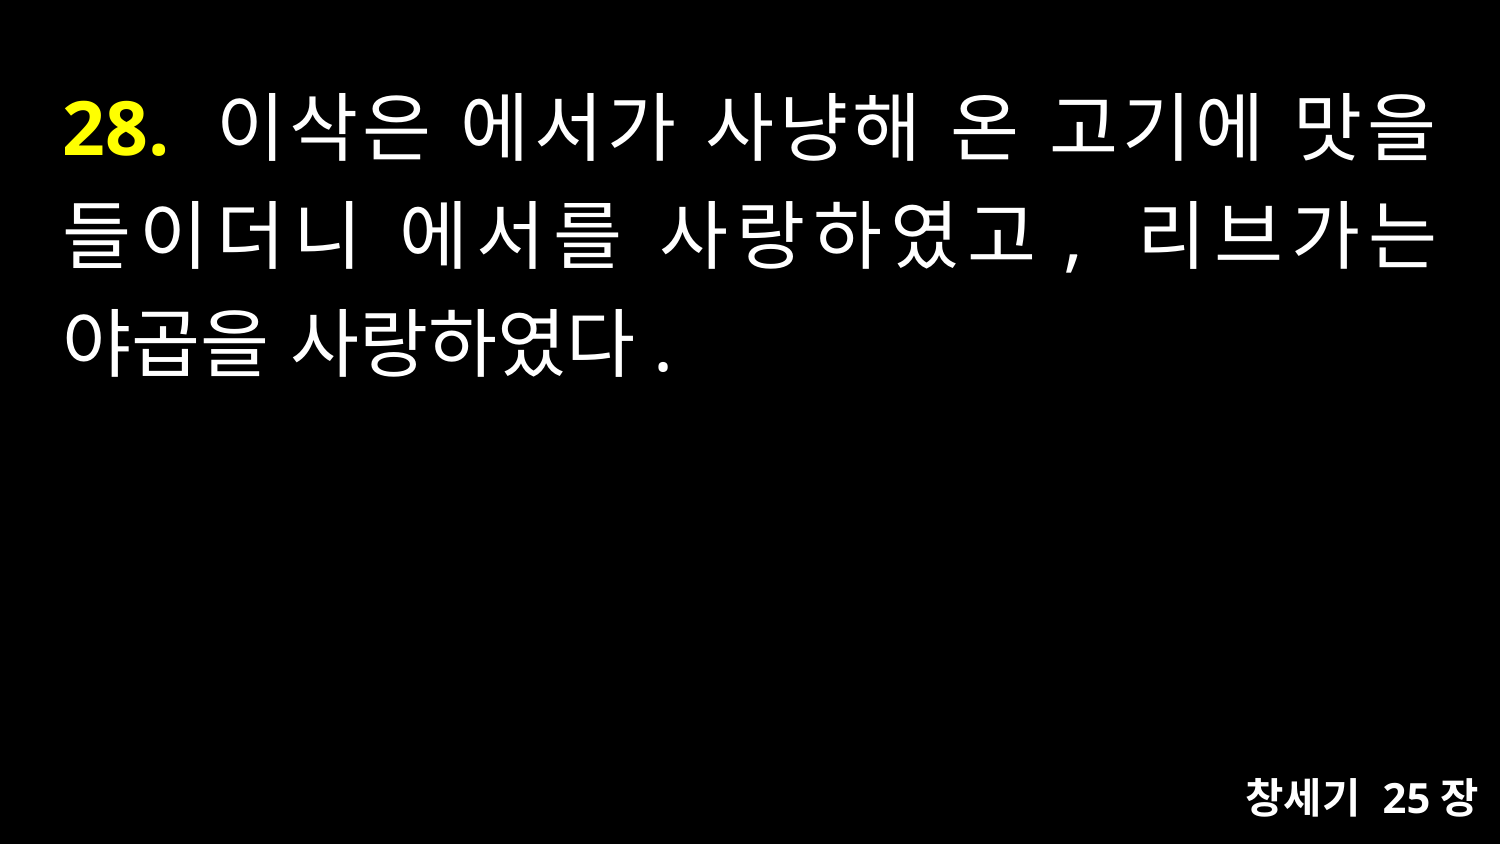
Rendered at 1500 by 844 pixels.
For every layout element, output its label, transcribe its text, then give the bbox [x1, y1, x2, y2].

title 28. 이삭은 에서가 사냥해 온 고기에 맛을 들이더니 에서를 사랑하였고, 리브가는 야곱을 사랑하였다. [0, 0, 1500, 844]
subtitle 창세기 25장 [916, 770, 1500, 844]
